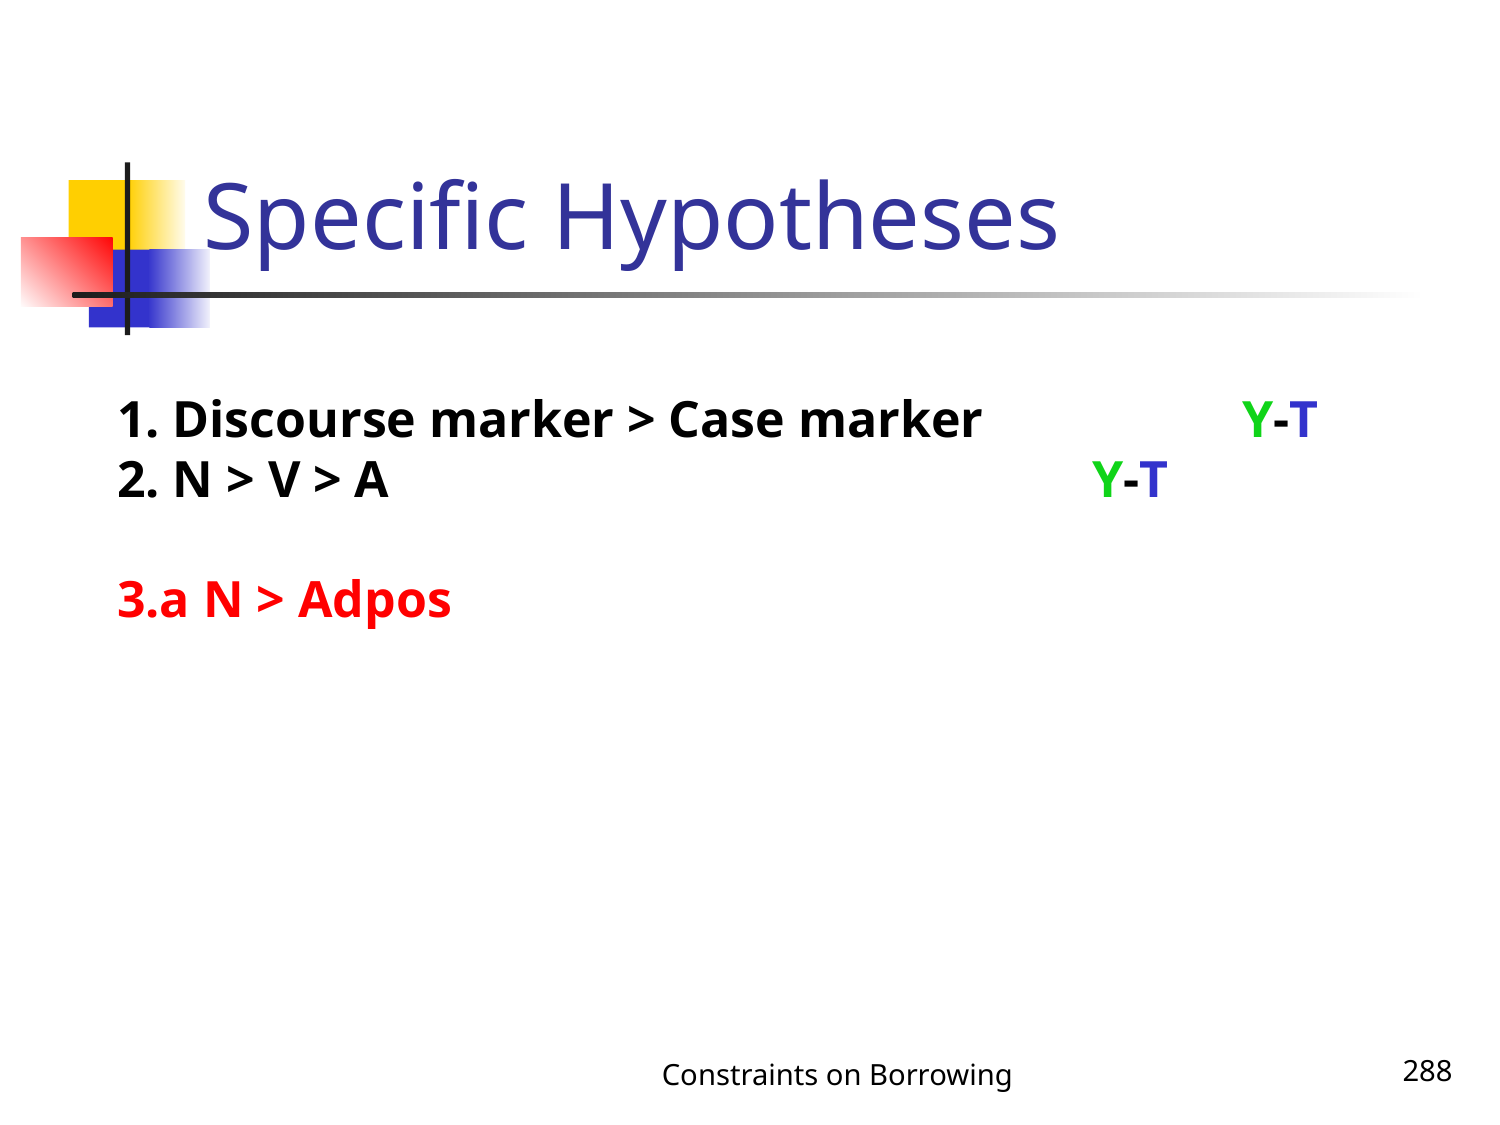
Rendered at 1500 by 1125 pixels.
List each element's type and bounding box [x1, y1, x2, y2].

title [188, 34, 1468, 276]
text_box [103, 380, 1483, 636]
footer [599, 1023, 1076, 1100]
slide_number [1154, 1023, 1468, 1100]
